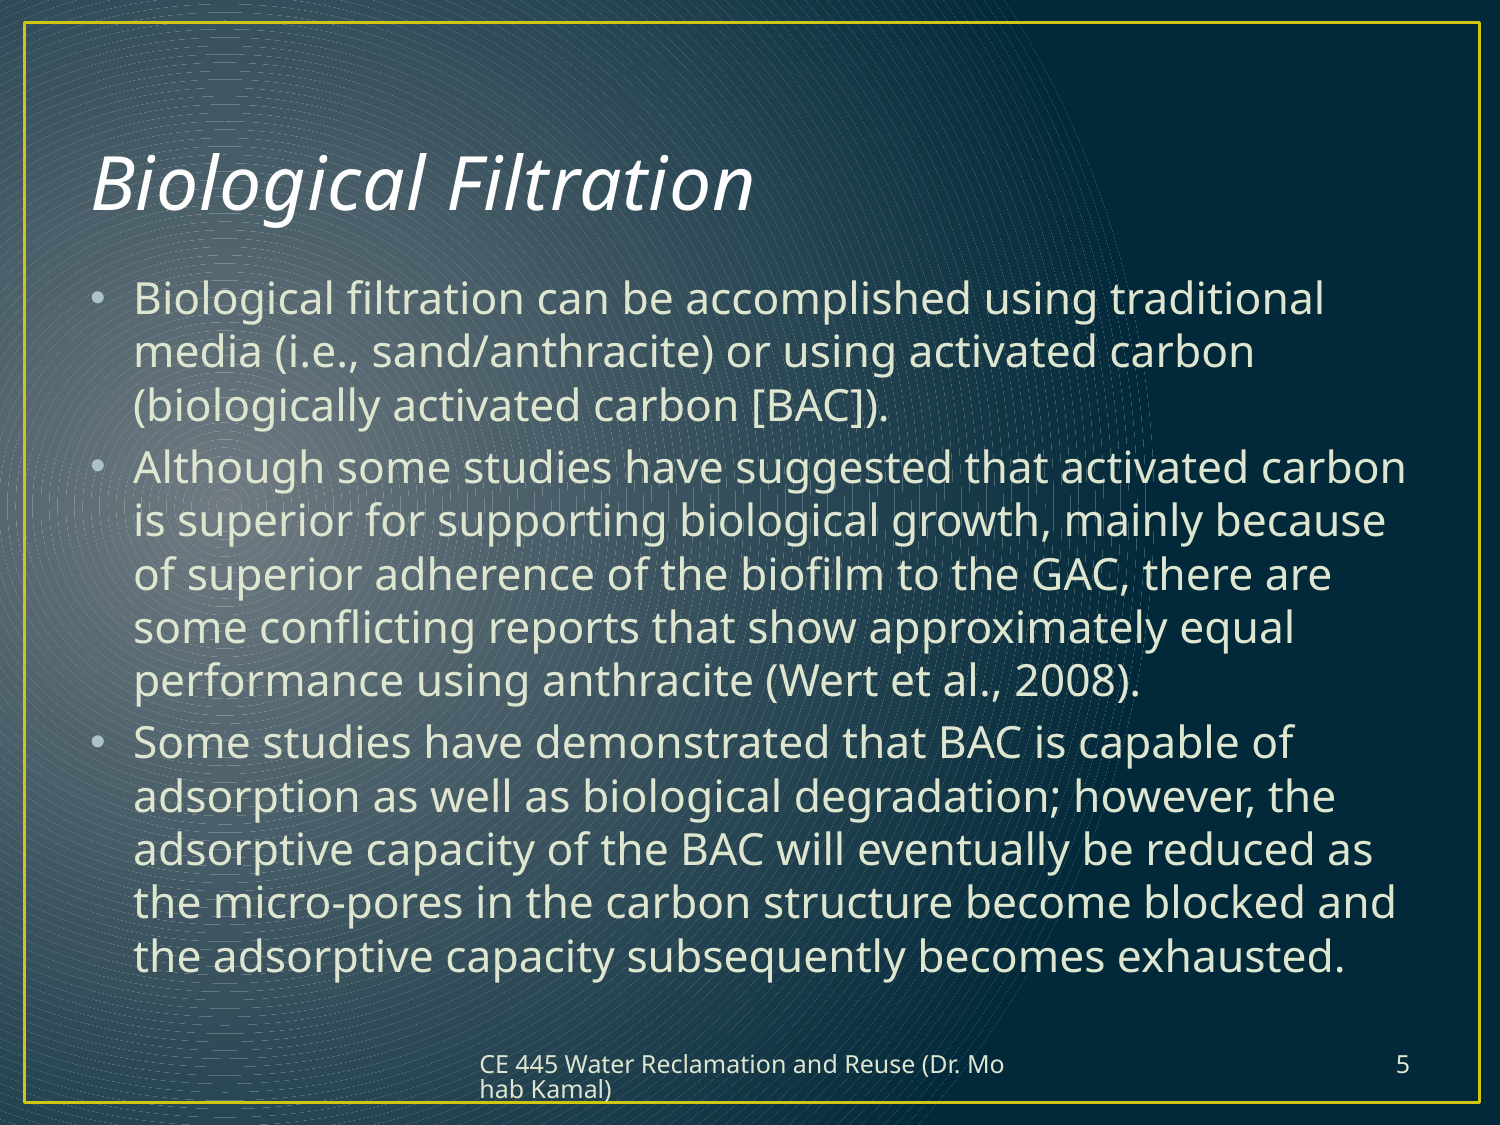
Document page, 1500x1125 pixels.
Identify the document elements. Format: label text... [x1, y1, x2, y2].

slide_number 5 [1074, 1035, 1425, 1096]
list Biological filtration can be accomplished using traditional media (i.e., sand/anthracite) or using activated carbon (biologically activated carbon [BAC]). Although some studies have suggested that activated carbon is superior for supporting biological growth, mainly because of superior adherence of the biofilm to the GAC, there are some conflicting reports that show approximately equal performance using anthracite (Wert et al., 2008). Some studies have demonstrated that BAC is capable of adsorption as well as biological degradation; however, the adsorptive capacity of the BAC will eventually be reduced as the micro-pores in the carbon structure become blocked and the adsorptive capacity subsequently becomes exhausted. [75, 262, 1425, 1005]
footer CE 445 Water Reclamation and Reuse (Dr. Mohab Kamal) [464, 1035, 1036, 1096]
title Biological Filtration [75, 45, 1425, 233]
